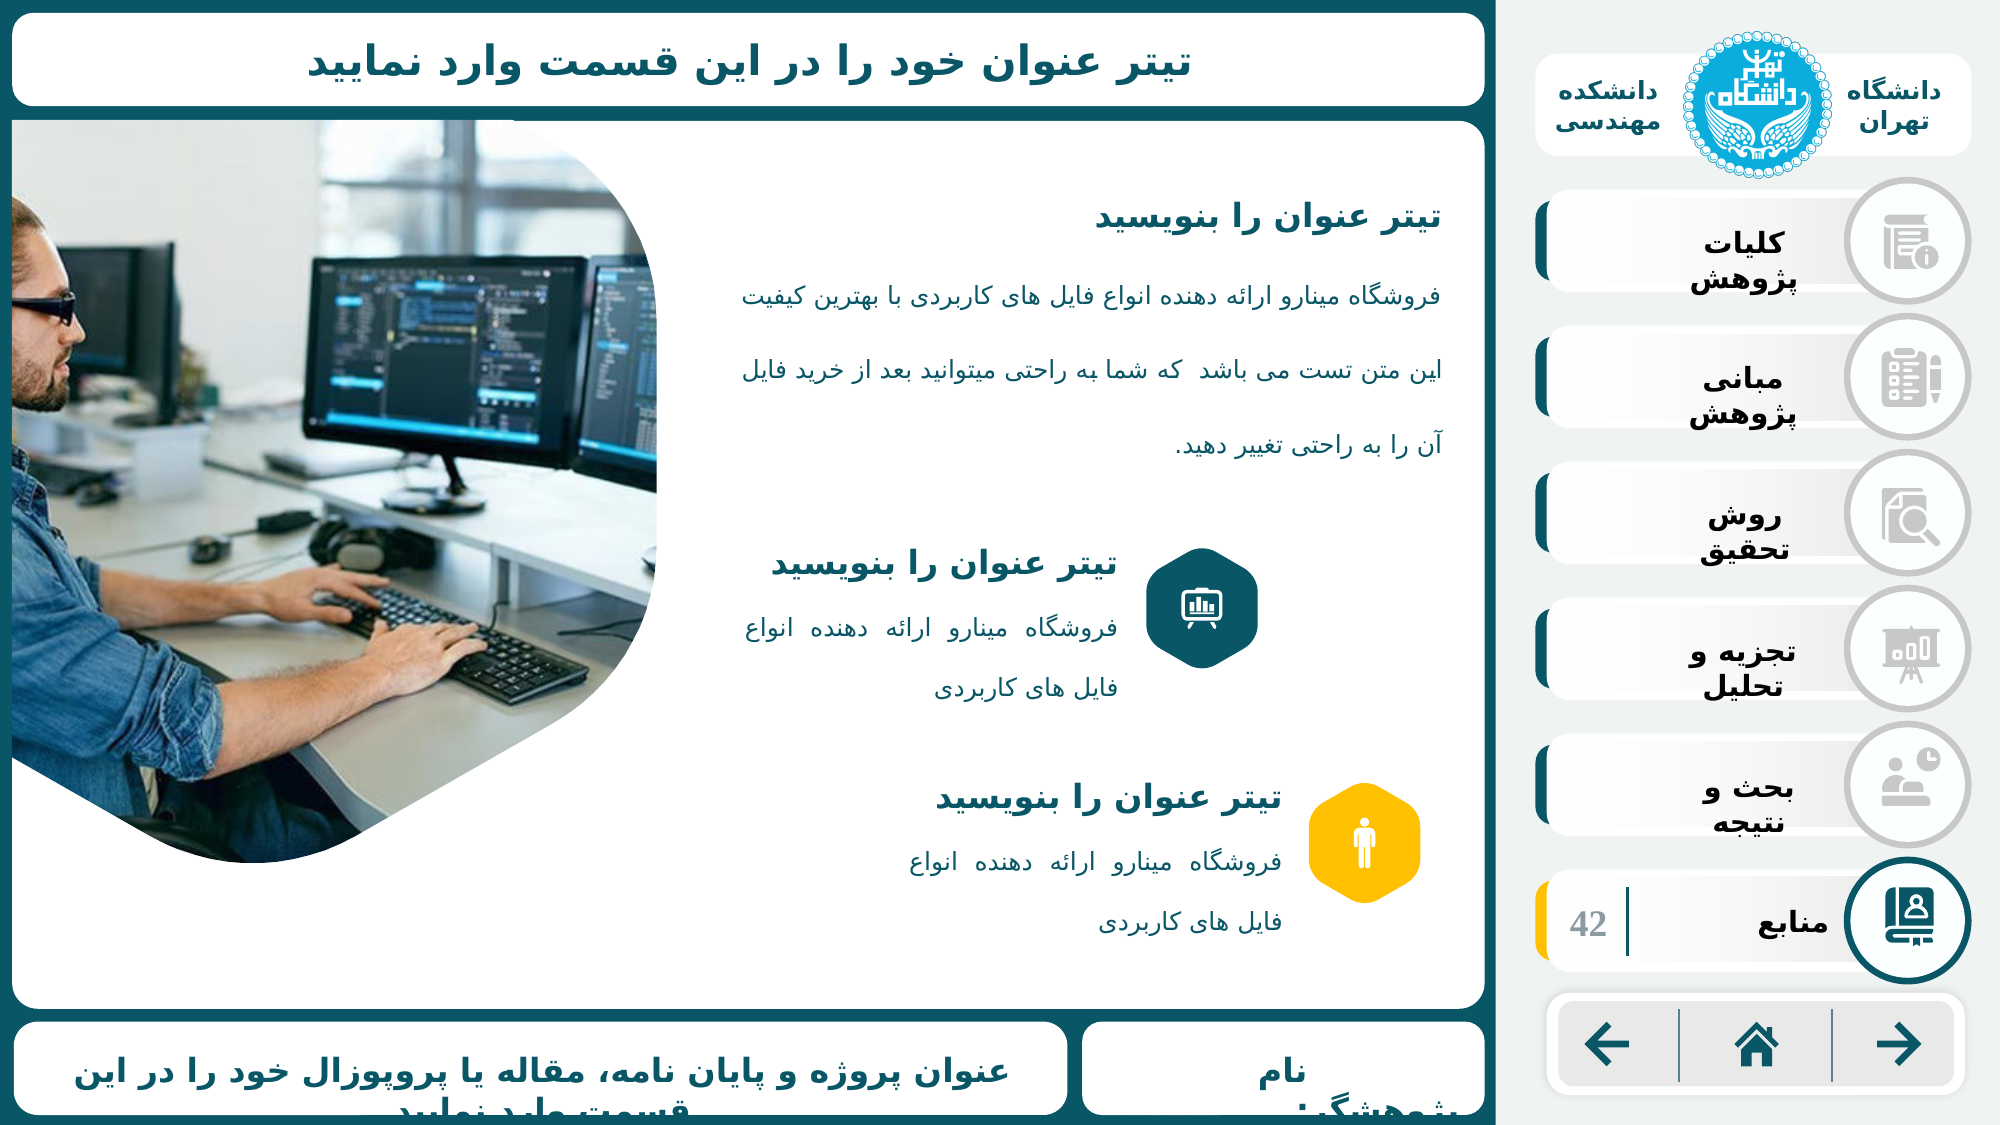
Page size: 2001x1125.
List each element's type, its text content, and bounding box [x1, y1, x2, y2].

text_box عنوان پروژه و پایان نامه، مقاله یا پروپوزال خود را در این قسمت وارد نمایید [19, 1041, 1067, 1125]
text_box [1883, 214, 1939, 270]
text_box مبانی پژوهش [1642, 352, 1844, 437]
text_box تیتر عنوان خود را در این قسمت وارد نمایید [19, 26, 1481, 92]
text_box تجزیه و تحلیل [1642, 624, 1844, 710]
slide_number 42 [1549, 891, 1628, 952]
picture [1683, 31, 1832, 179]
text_box تیتر عنوان را بنویسید فروشگاه مینارو ارائه دهنده انواع فایل های کاربردی با بهترین کیفیت این متن تست می باشد که شما به راحتی میتوانید بعد از خرید فایل آن را به راحتی تغییر دهید. [726, 127, 1458, 467]
text_box [1584, 1021, 1629, 1067]
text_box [1308, 783, 1421, 903]
text_box [1877, 1021, 1922, 1067]
picture [11, 119, 657, 864]
text_box تیتر عنوان را بنویسید فروشگاه مینارو ارائه دهنده انواع فایل های کاربردی [885, 728, 1298, 943]
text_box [1881, 348, 1941, 408]
text_box دانشکده مهندسی [1522, 67, 1683, 142]
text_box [1146, 548, 1258, 669]
text_box تیتر عنوان را بنویسید فروشگاه مینارو ارائه دهنده انواع فایل های کاربردی [721, 494, 1134, 709]
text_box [1734, 1021, 1779, 1067]
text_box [1881, 747, 1941, 807]
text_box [1881, 488, 1941, 547]
text_box کلیات پژوهش [1644, 216, 1844, 302]
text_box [1881, 625, 1941, 684]
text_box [1885, 887, 1935, 947]
text_box بحث و نتیجه [1654, 760, 1844, 846]
text_box نام پژوهشگر:............... [1084, 1041, 1482, 1125]
text_box منابع [1670, 895, 1844, 946]
text_box دانشگاه تهران [1832, 67, 1981, 142]
text_box روش تحقیق [1646, 488, 1844, 573]
